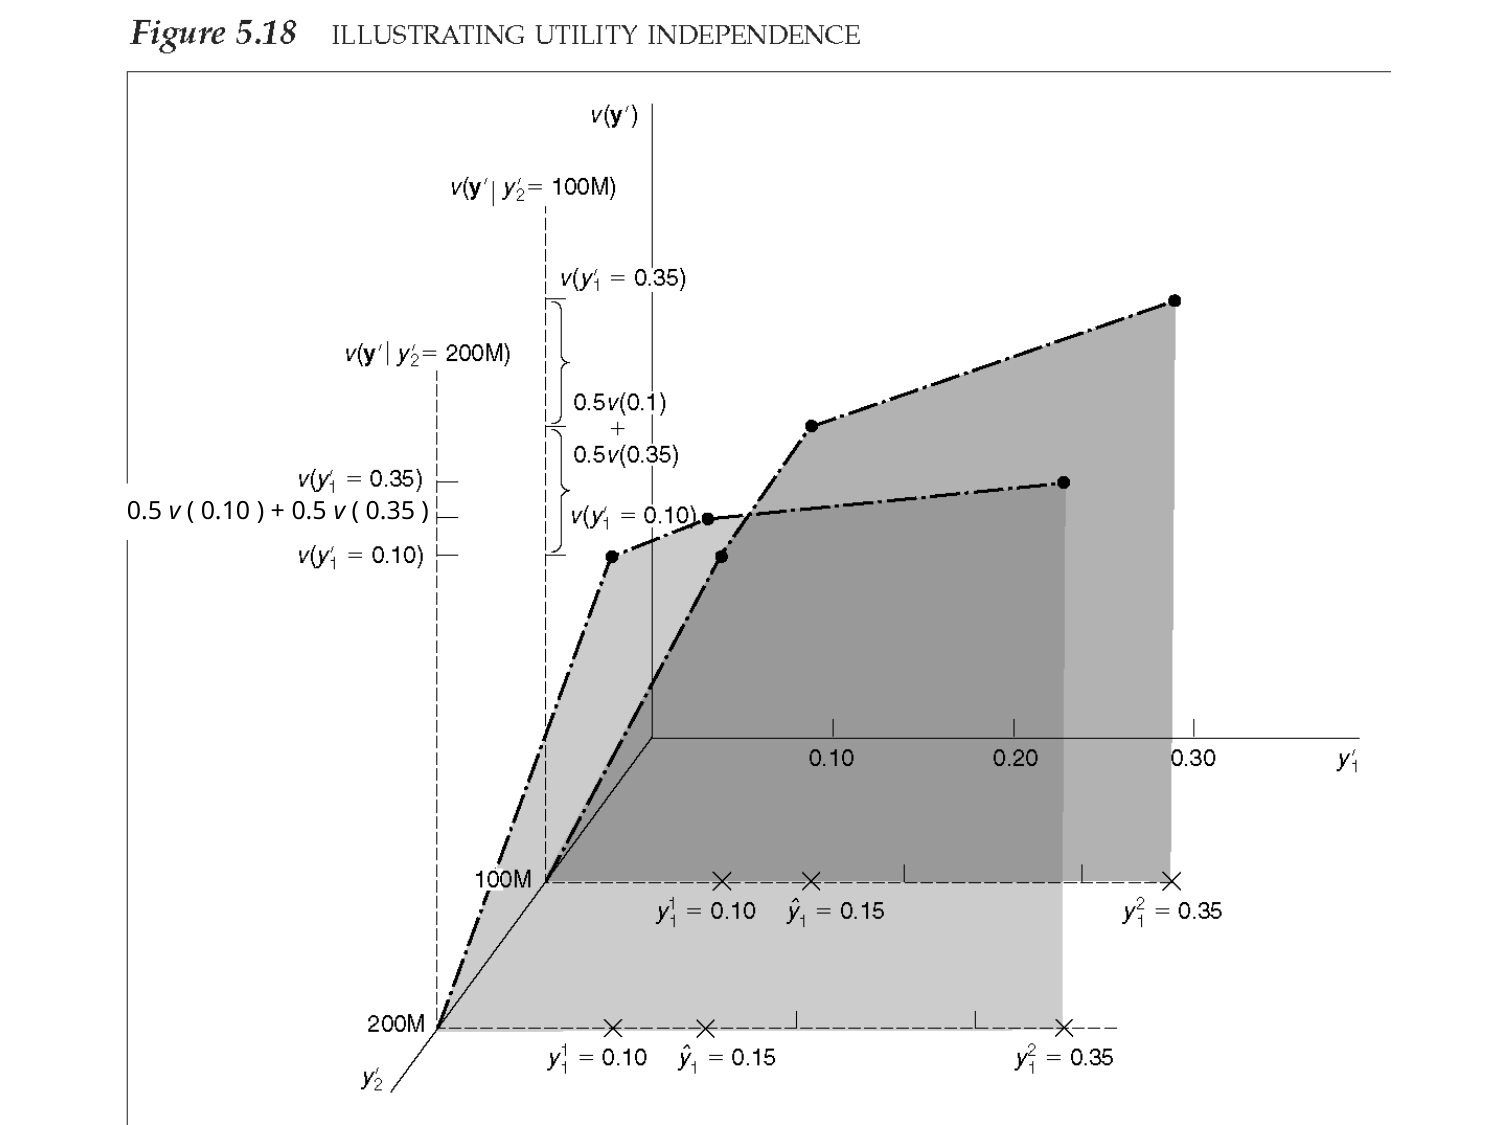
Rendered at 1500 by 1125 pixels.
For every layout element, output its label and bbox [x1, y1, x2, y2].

picture [108, 0, 1392, 1125]
